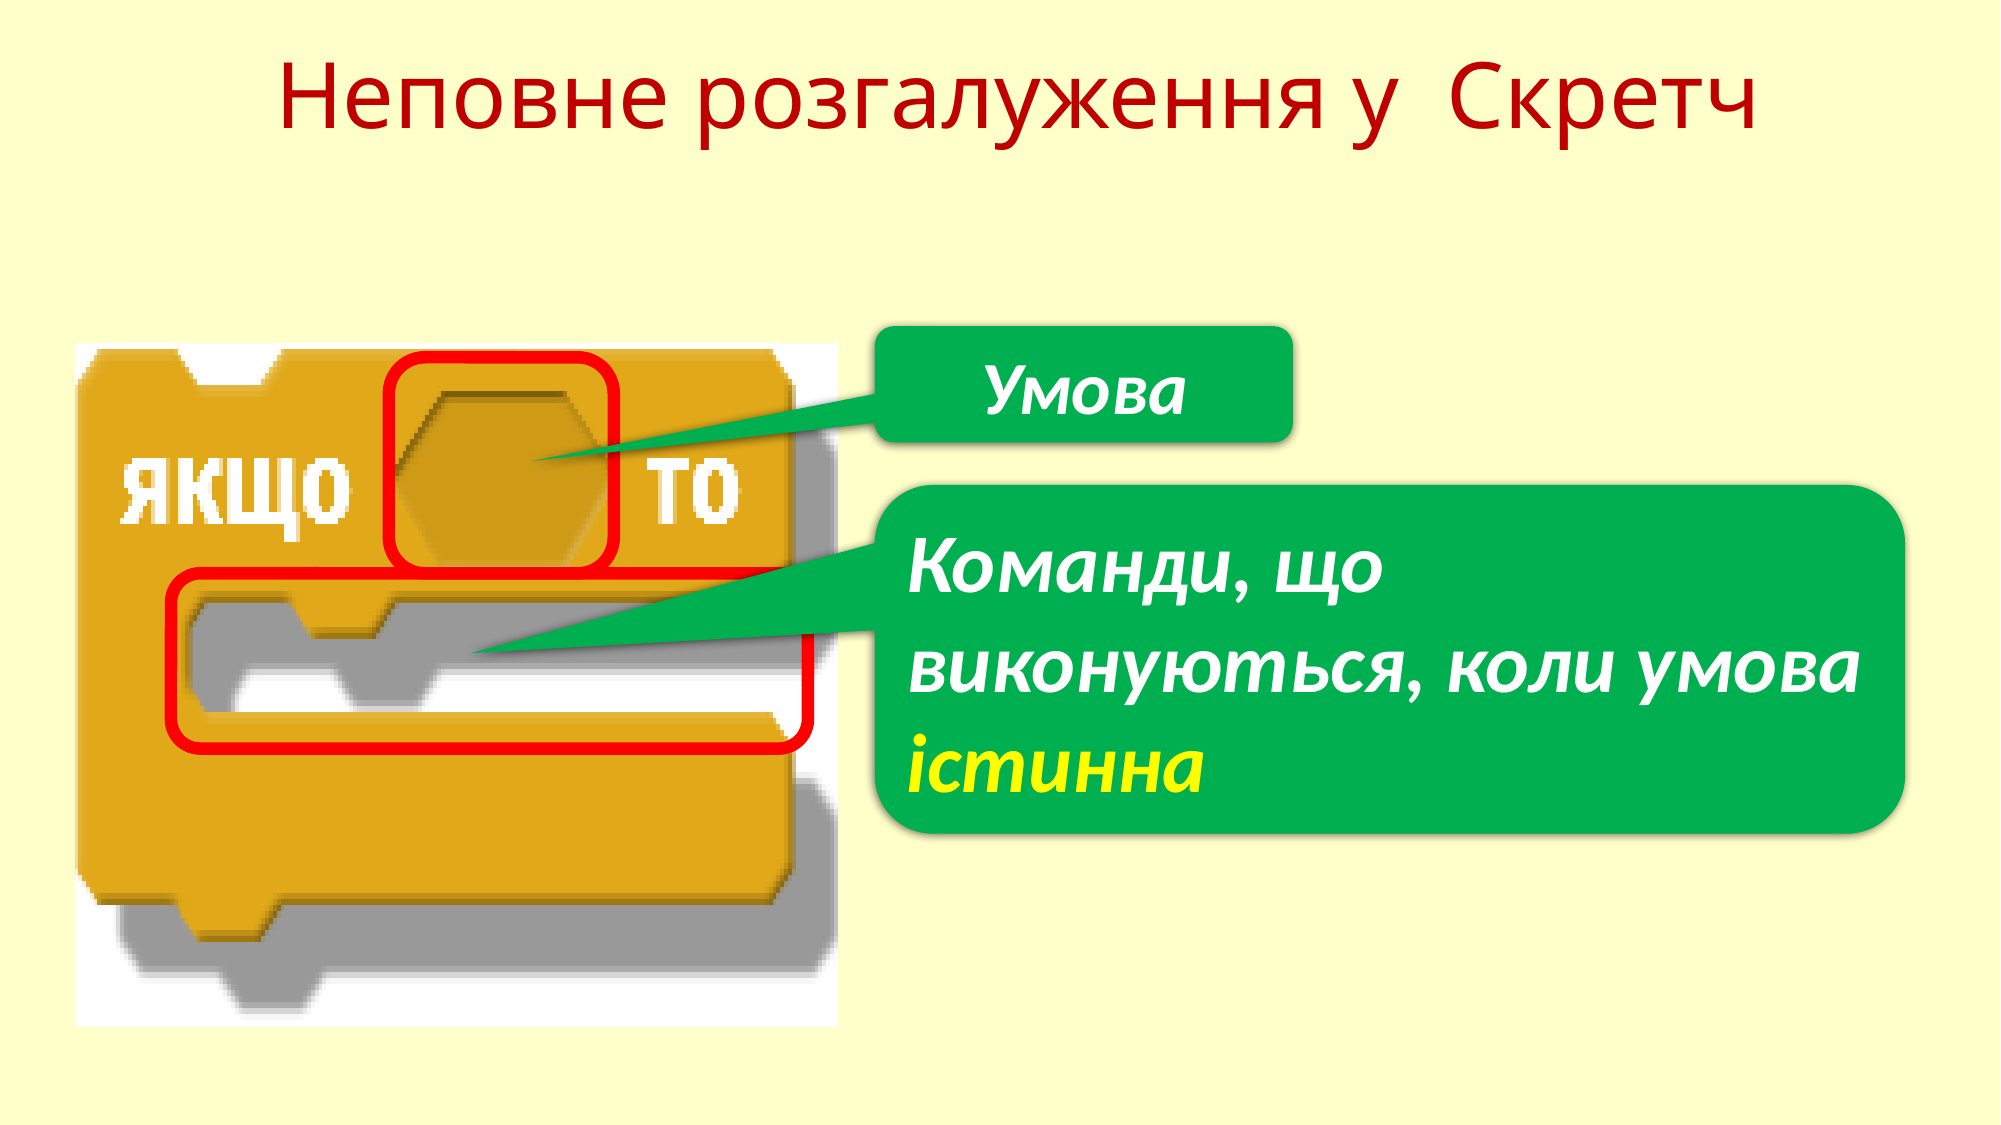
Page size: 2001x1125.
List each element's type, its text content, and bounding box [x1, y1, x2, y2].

text_box Неповне розгалуження у Скретч [75, 42, 1962, 253]
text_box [75, 326, 1906, 1027]
